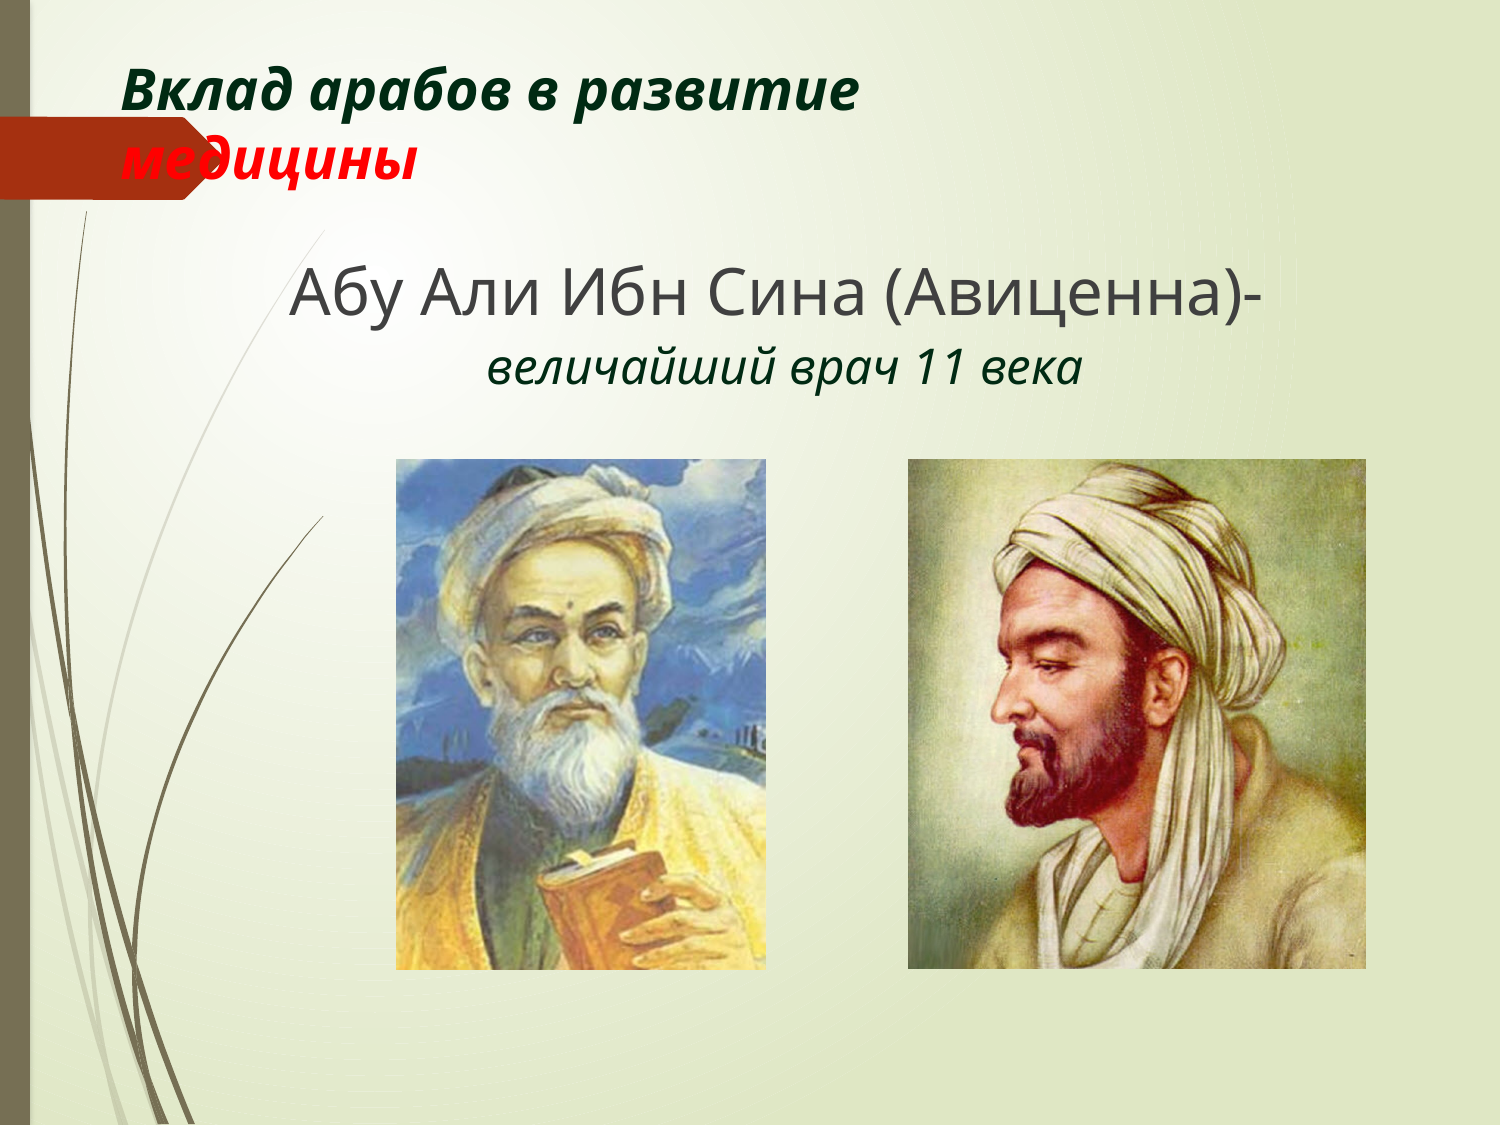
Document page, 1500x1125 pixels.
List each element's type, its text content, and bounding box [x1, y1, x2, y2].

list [396, 459, 766, 970]
list Абу Али Ибн Сина (Авиценна)- величайший врач 11 века [35, 210, 1500, 405]
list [908, 459, 1367, 969]
title Вклад арабов в развитие медицины [105, 45, 1425, 200]
